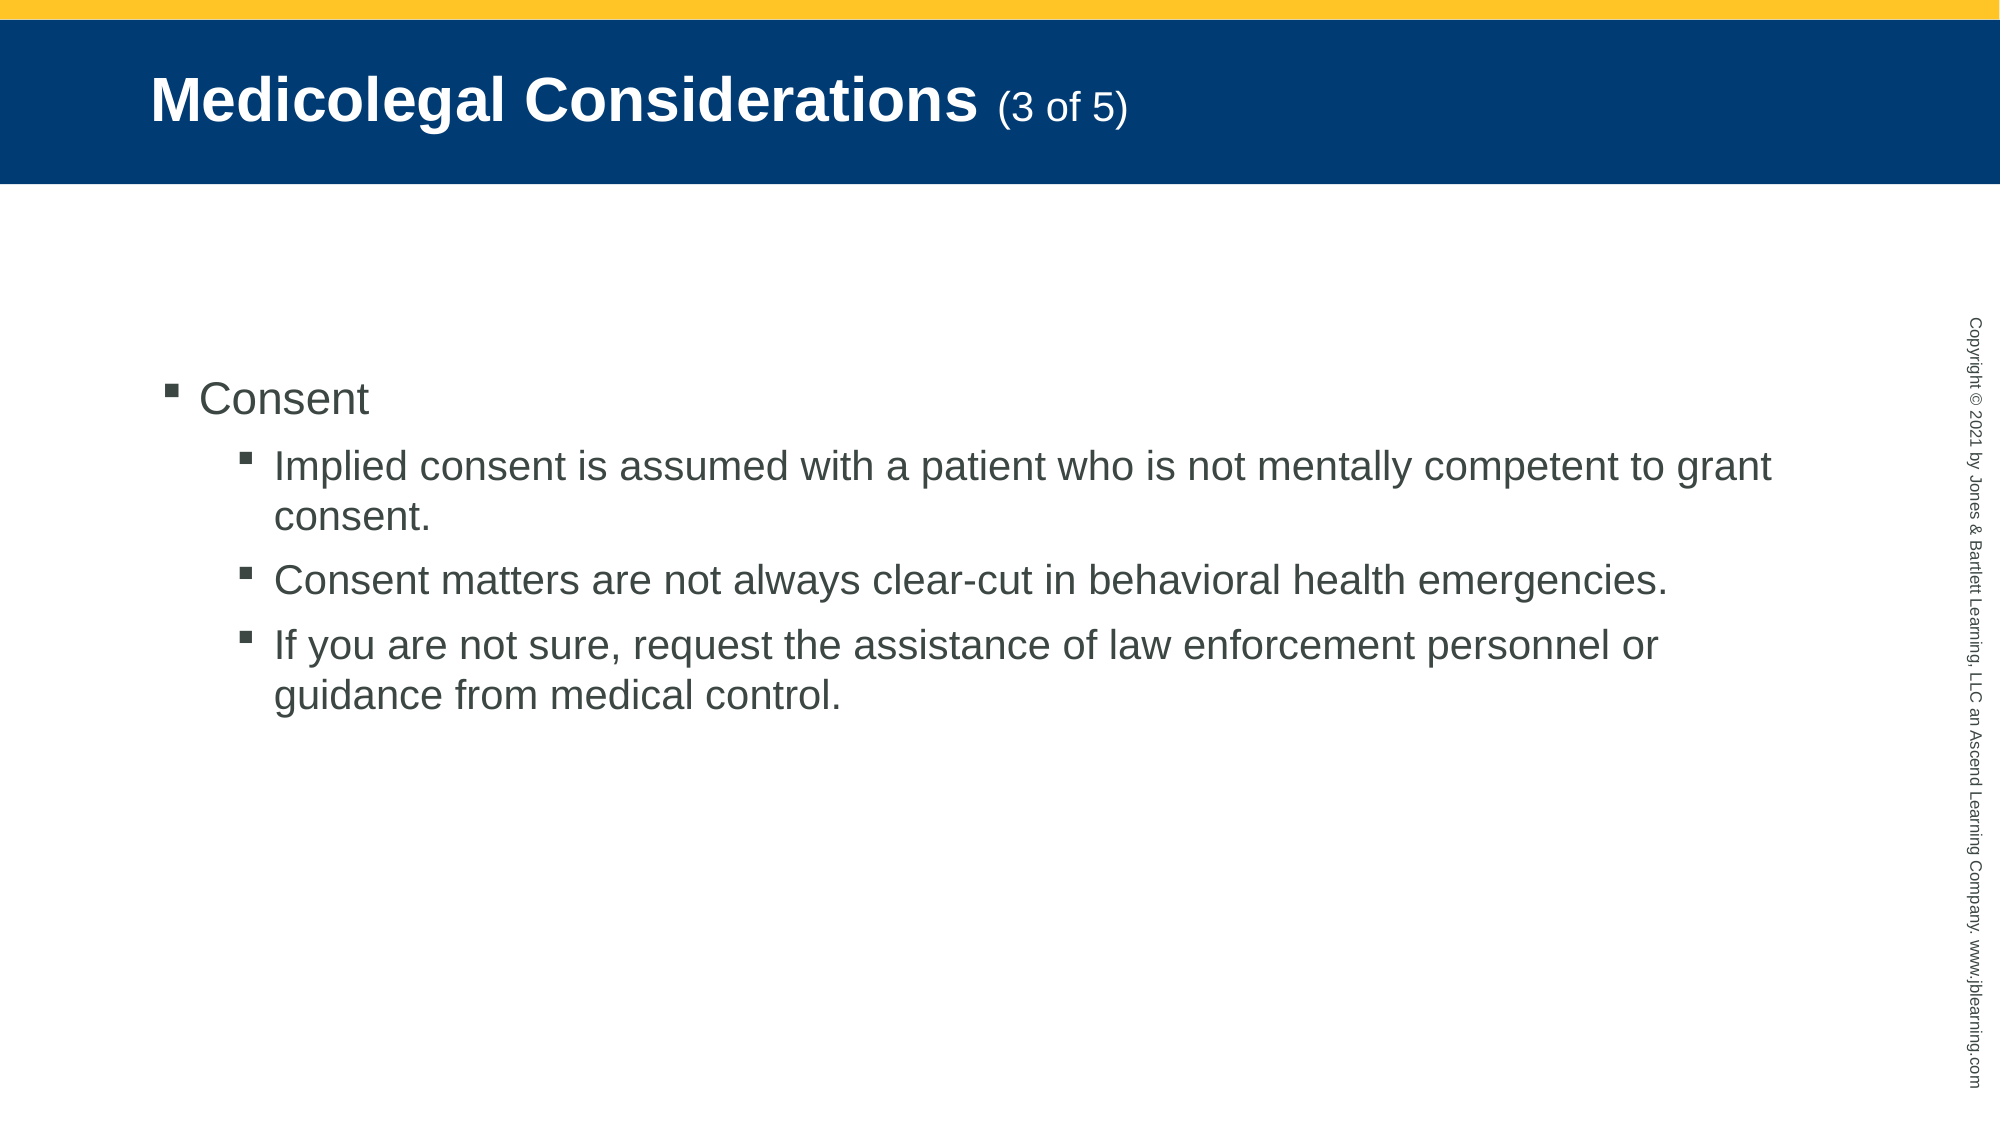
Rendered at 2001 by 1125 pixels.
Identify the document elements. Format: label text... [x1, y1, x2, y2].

list Consent Implied consent is assumed with a patient who is not mentally competent to grant consent. Consent matters are not always clear-cut in behavioral health emergencies. If you are not sure, request the assistance of law enforcement personnel or guidance from medical control. [146, 361, 1859, 1016]
title Medicolegal Considerations (3 of 5) [0, 19, 2000, 185]
